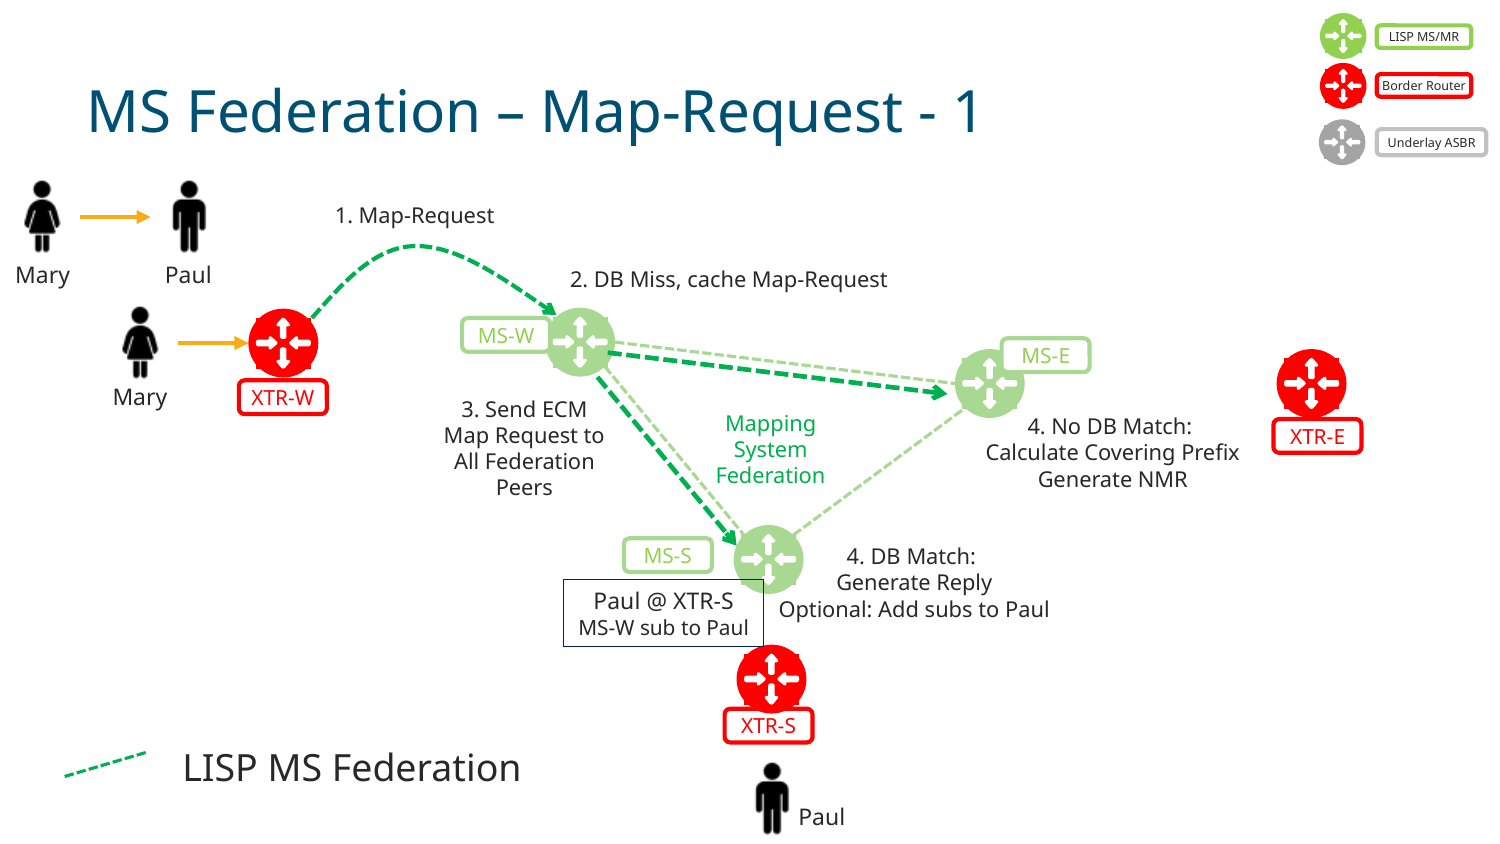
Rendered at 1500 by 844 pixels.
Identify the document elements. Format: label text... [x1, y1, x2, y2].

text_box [954, 348, 1025, 419]
picture [3, 178, 81, 256]
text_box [597, 376, 737, 546]
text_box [238, 308, 328, 415]
text_box Paul [150, 263, 227, 296]
title MS Federation – Map-Request - 1 [71, 55, 1441, 176]
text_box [544, 307, 616, 377]
text_box Underlay ASBR [1374, 126, 1489, 158]
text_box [1319, 12, 1472, 109]
text_box MS-S [621, 554, 715, 575]
picture [733, 760, 811, 839]
text_box 3. Send ECM Map Request to All Federation Peers [425, 387, 592, 508]
text_box Mapping System Federation [748, 403, 850, 496]
text_box Mary [97, 382, 183, 417]
text_box Paul @ XTR-S MS-W sub to Paul [563, 579, 764, 647]
text_box LISP MS Federation [167, 736, 537, 797]
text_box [607, 352, 948, 395]
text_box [1318, 119, 1366, 166]
text_box 4. No DB Match: Calculate Covering Prefix Generate NMR [970, 405, 1271, 499]
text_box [724, 644, 813, 743]
text_box MS-E [999, 336, 1092, 375]
text_box [321, 243, 553, 318]
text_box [614, 341, 956, 384]
text_box Mary [0, 255, 85, 296]
text_box 4. DB Match: Generate Reply Optional: Add subs to Paul [764, 535, 1073, 629]
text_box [1273, 348, 1362, 454]
text_box MS-W [460, 315, 539, 354]
picture [101, 304, 179, 382]
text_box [64, 752, 147, 777]
text_box 2. DB Miss, cache Map-Request [555, 258, 904, 300]
text_box 1. Map-Request [320, 194, 510, 236]
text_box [733, 524, 804, 595]
text_box Paul [816, 794, 861, 837]
picture [150, 178, 228, 256]
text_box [793, 407, 966, 536]
